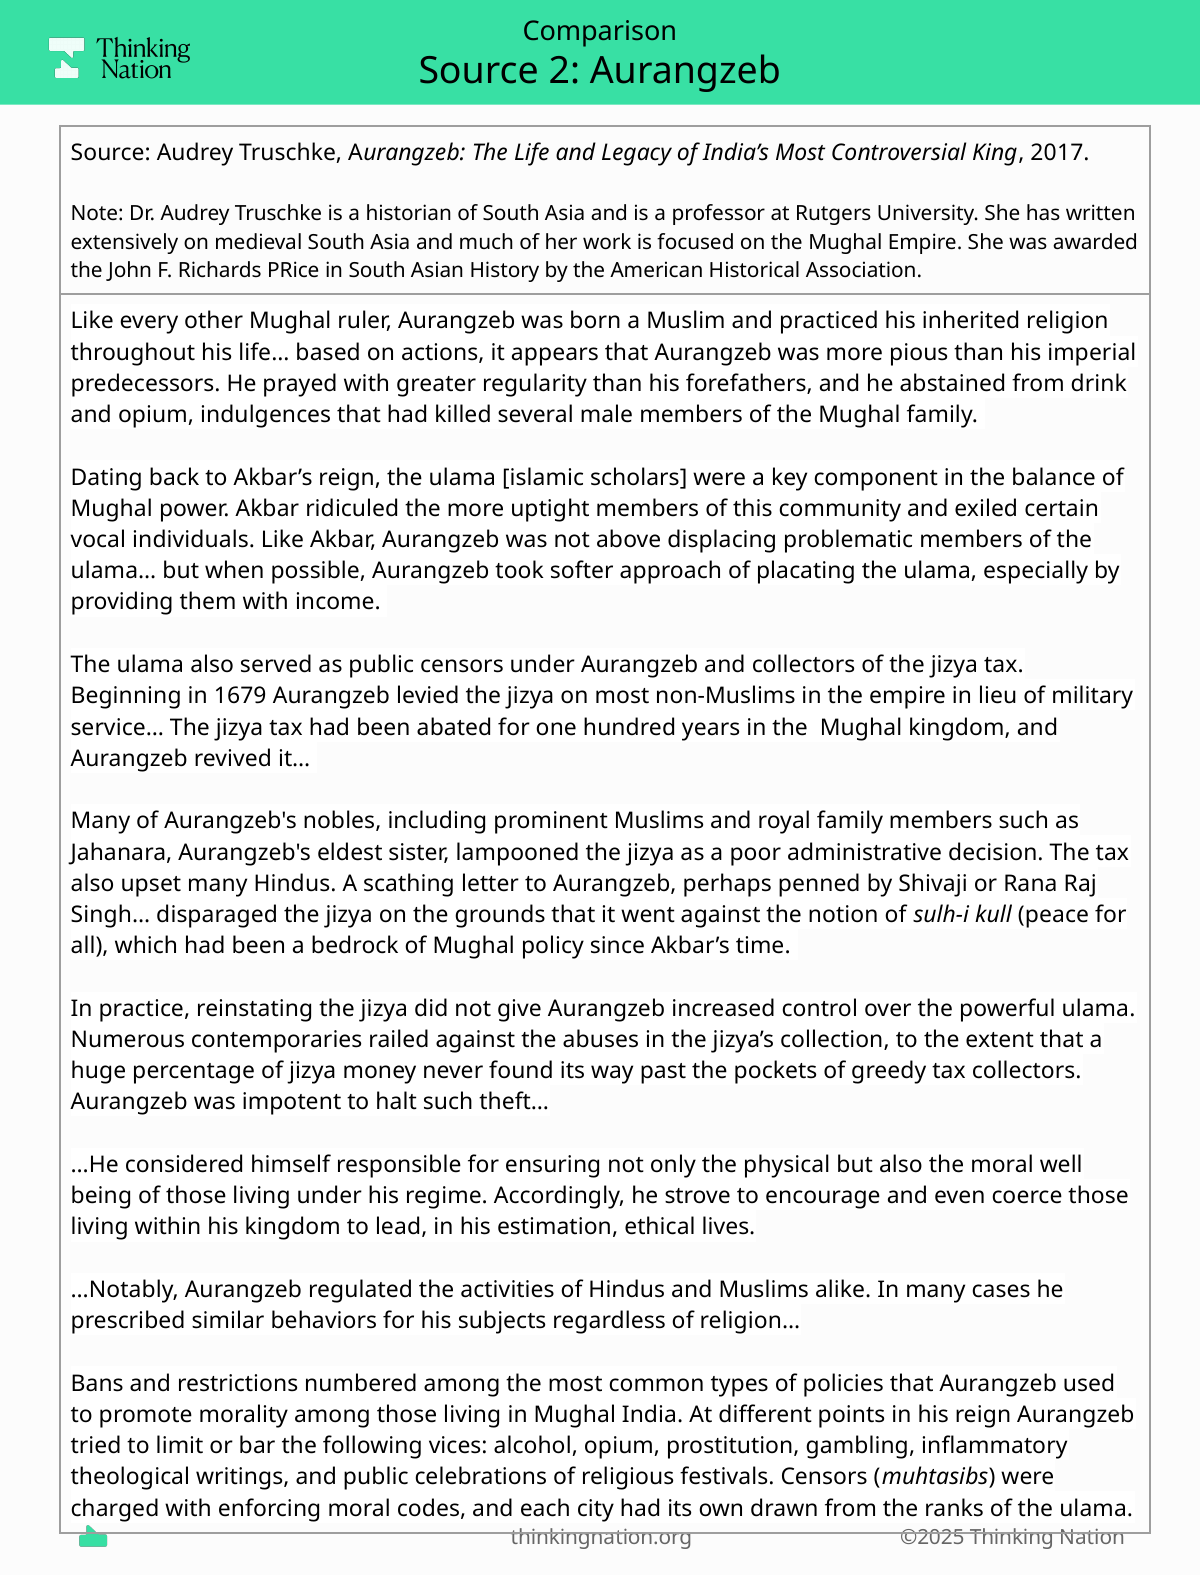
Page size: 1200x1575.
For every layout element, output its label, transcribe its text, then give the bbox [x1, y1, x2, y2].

table_cell Like every other Mughal ruler, Aurangzeb was born a Muslim and practiced his inherited religion throughout his life… based on actions, it appears that Aurangzeb was more pious than his imperial predecessors. He prayed with greater regularity than his forefathers, and he abstained from drink and opium, indulgences that had killed several male members of the Mughal family. Dating back to Akbar’s reign, the ulama [islamic scholars] were a key component in the balance of Mughal power. Akbar ridiculed the more uptight members of this community and exiled certain vocal individuals. Like Akbar, Aurangzeb was not above displacing problematic members of the ulama… but when possible, Aurangzeb took softer approach of placating the ulama, especially by providing them with income. The ulama also served as public censors under Aurangzeb and collectors of the jizya tax. Beginning in 1679 Aurangzeb levied the jizya on most non-Muslims in the empire in lieu of military service… The jizya tax had been abated for one hundred years in the Mughal kingdom, and Aurangzeb revived it… Many of Aurangzeb's nobles, including prominent Muslims and royal family members such as Jahanara, Aurangzeb's eldest sister, lampooned the jizya as a poor administrative decision. The tax also upset many Hindus. A scathing letter to Aurangzeb, perhaps penned by Shivaji or Rana Raj Singh… disparaged the jizya on the grounds that it went against the notion of sulh-i kull (peace for all), which had been a bedrock of Mughal policy since Akbar’s time. In practice, reinstating the jizya did not give Aurangzeb increased control over the powerful ulama. Numerous contemporaries railed against the abuses in the jizya’s collection, to the extent that a huge percentage of jizya money never found its way past the pockets of greedy tax collectors. Aurangzeb was impotent to halt such theft… …He considered himself responsible for ensuring not only the physical but also the moral well being of those living under his regime. Accordingly, he strove to encourage and even coerce those living within his kingdom to lead, in his estimation, ethical lives. …Notably, Aurangzeb regulated the activities of Hindus and Muslims alike. In many cases he prescribed similar behaviors for his subjects regardless of religion… Bans and restrictions numbered among the most common types of policies that Aurangzeb used to promote morality among those living in Mughal India. At different points in his reign Aurangzeb tried to limit or bar the following vices: alcohol, opium, prostitution, gambling, inflammatory theological writings, and public celebrations of religious festivals. Censors (muhtasibs) were charged with enforcing moral codes, and each city had its own drawn from the ranks of the ulama. [61, 295, 1149, 1532]
text_box Comparison Source 2: Aurangzeb [0, 0, 1200, 105]
table_header Source: Audrey Truschke, Aurangzeb: The Life and Legacy of India’s Most Controversial King, 2017. Note: Dr. Audrey Truschke is a historian of South Asia and is a professor at Rutgers University. She has written extensively on medieval South Asia and much of her work is focused on the Mughal Empire. She was awarded the John F. Richards PRice in South Asian History by the American Historical Association. [61, 127, 1149, 293]
picture [59, 1489, 127, 1556]
text_box ©2025 Thinking Nation [855, 1534, 1140, 1558]
picture [33, 23, 195, 92]
text_box thinkingnation.org [459, 1534, 744, 1558]
